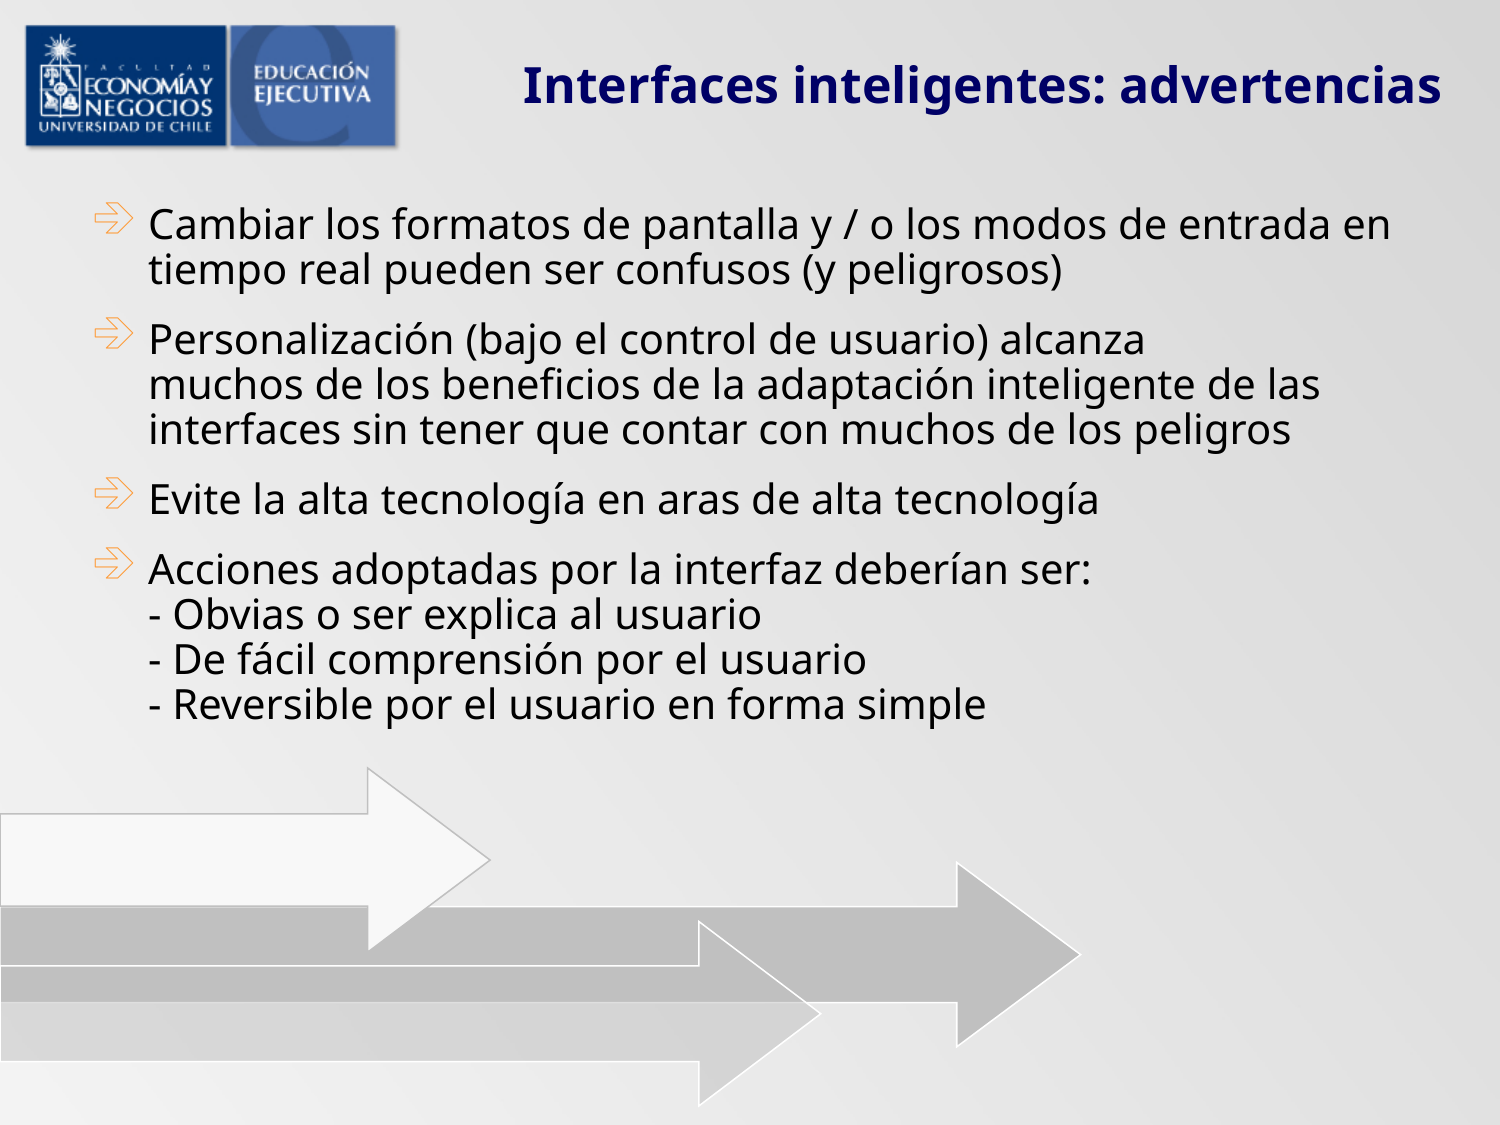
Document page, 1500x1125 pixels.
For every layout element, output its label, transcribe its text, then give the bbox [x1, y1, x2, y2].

picture [0, 0, 1500, 1125]
list Cambiar los formatos de pantalla y / o los modos de entrada en tiempo real pueden ser confusos (y peligrosos) Personalización (bajo el control de usuario) alcanza muchos de los beneficios de la adaptación inteligente de las interfaces sin tener que contar con muchos de los peligros Evite la alta tecnología en aras de alta tecnología Acciones adoptadas por la interfaz deberían ser: - Obvias o ser explica al usuario - De fácil comprensión por el usuario - Reversible por el usuario en forma simple [76, 196, 1471, 1012]
title Interfaces inteligentes: advertencias [395, 18, 1471, 150]
